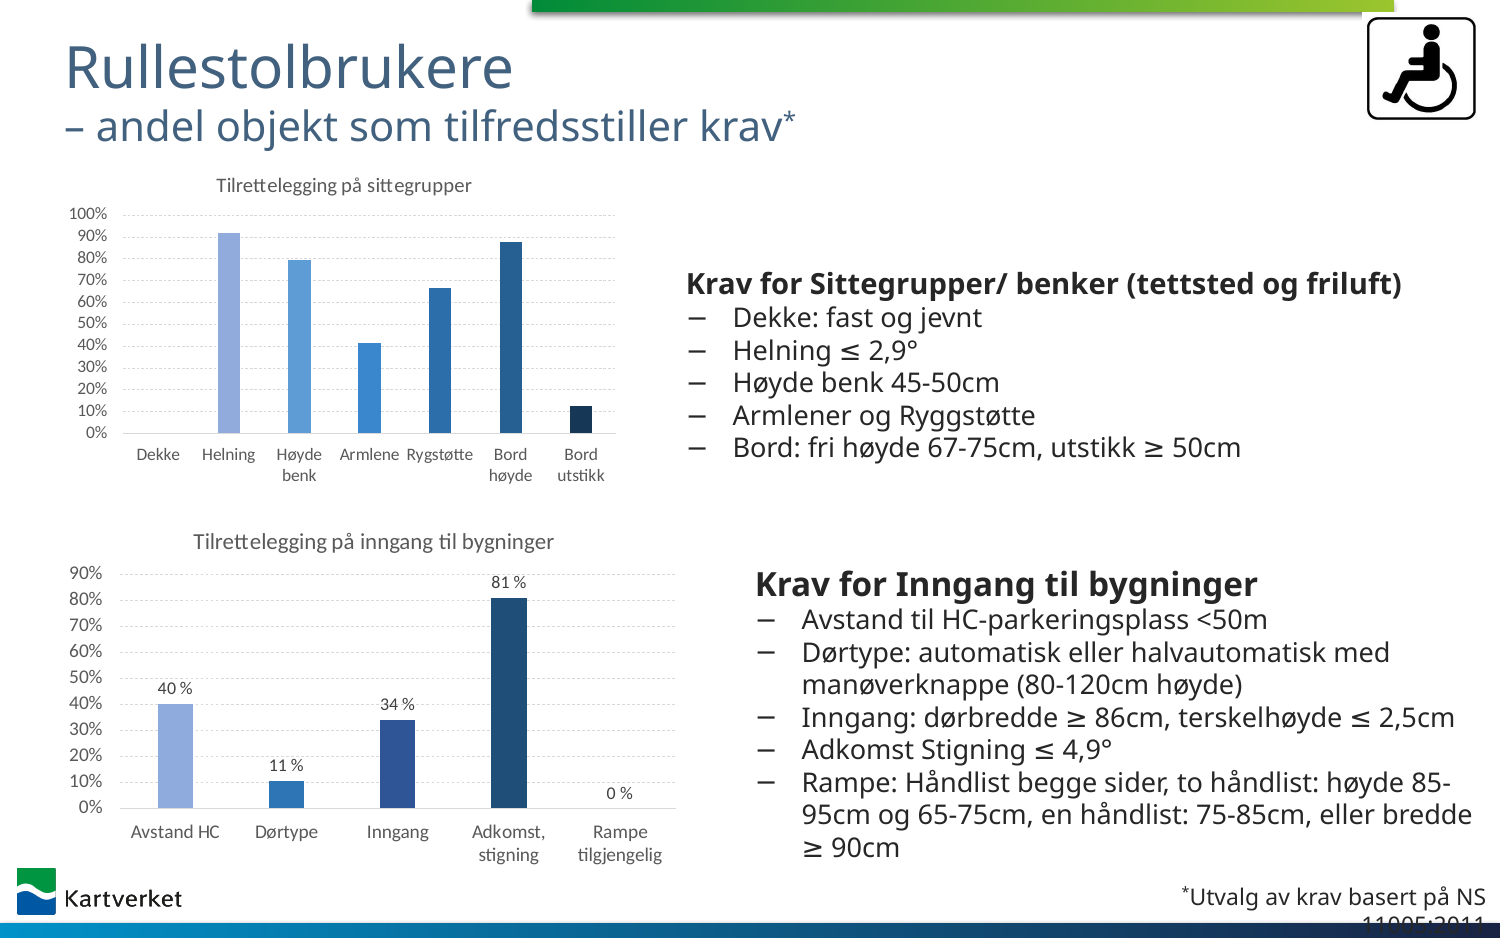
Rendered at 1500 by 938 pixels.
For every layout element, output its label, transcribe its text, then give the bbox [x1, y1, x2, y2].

text_box *Utvalg av krav basert på NS 11005:2011 [1068, 873, 1500, 938]
picture [62, 520, 687, 874]
text_box Krav for Inngang til bygninger Avstand til HC-parkeringsplass <50m Dørtype: automatisk eller halvautomatisk med manøverknappe (80-120cm høyde) Inngang: dørbredde ≥ 86cm, terskelhøyde ≤ 2,5cm Adkomst Stigning ≤ 4,9° Rampe: Håndlist begge sider, to håndlist: høyde 85-95cm og 65-75cm, en håndlist: 75-85cm, eller bredde ≥ 90cm [740, 555, 1491, 870]
text_box Krav for Sittegrupper/ benker (tettsted og friluft) Dekke: fast og jevnt Helning ≤ 2,9° Høyde benk 45-50cm Armlener og Ryggstøtte Bord: fri høyde 67-75cm, utstikk ≥ 50cm [670, 258, 1418, 471]
picture [62, 166, 626, 492]
picture [1362, 12, 1481, 126]
text_box Rullestolbrukere – andel objekt som tilfredsstiller krav* [49, 25, 1431, 158]
